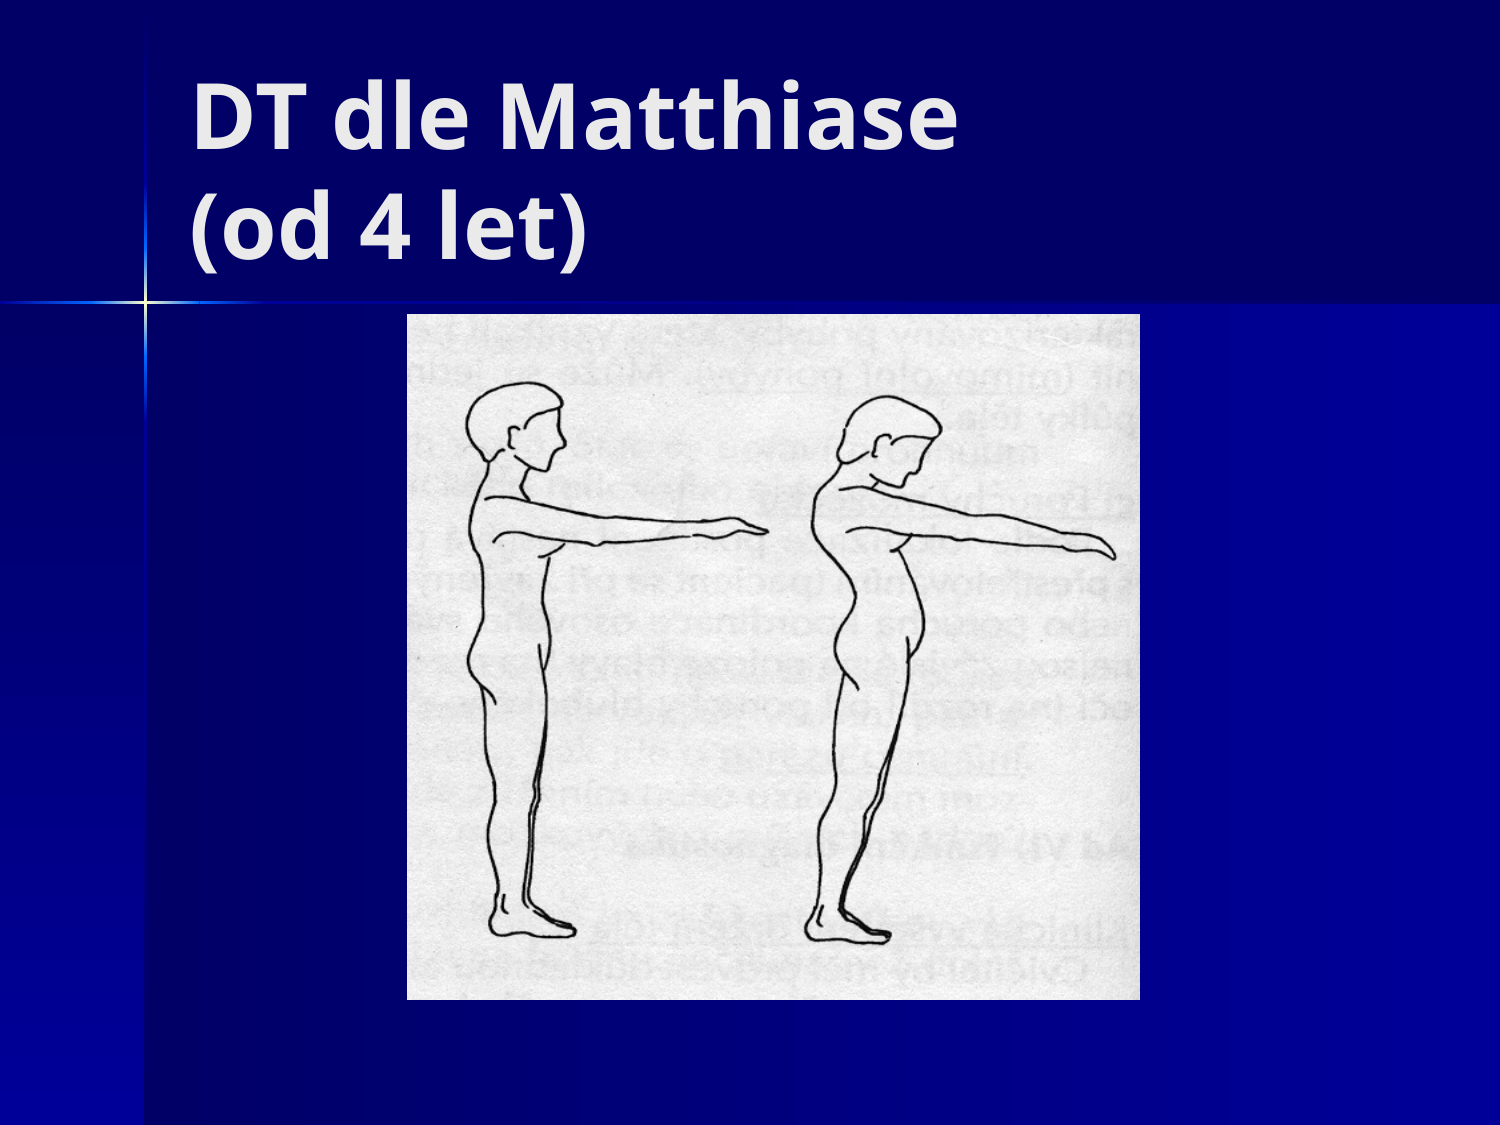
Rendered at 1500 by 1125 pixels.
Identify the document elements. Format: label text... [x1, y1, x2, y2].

title DT dle Matthiase (od 4 let) [174, 49, 1413, 286]
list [407, 314, 1140, 1000]
